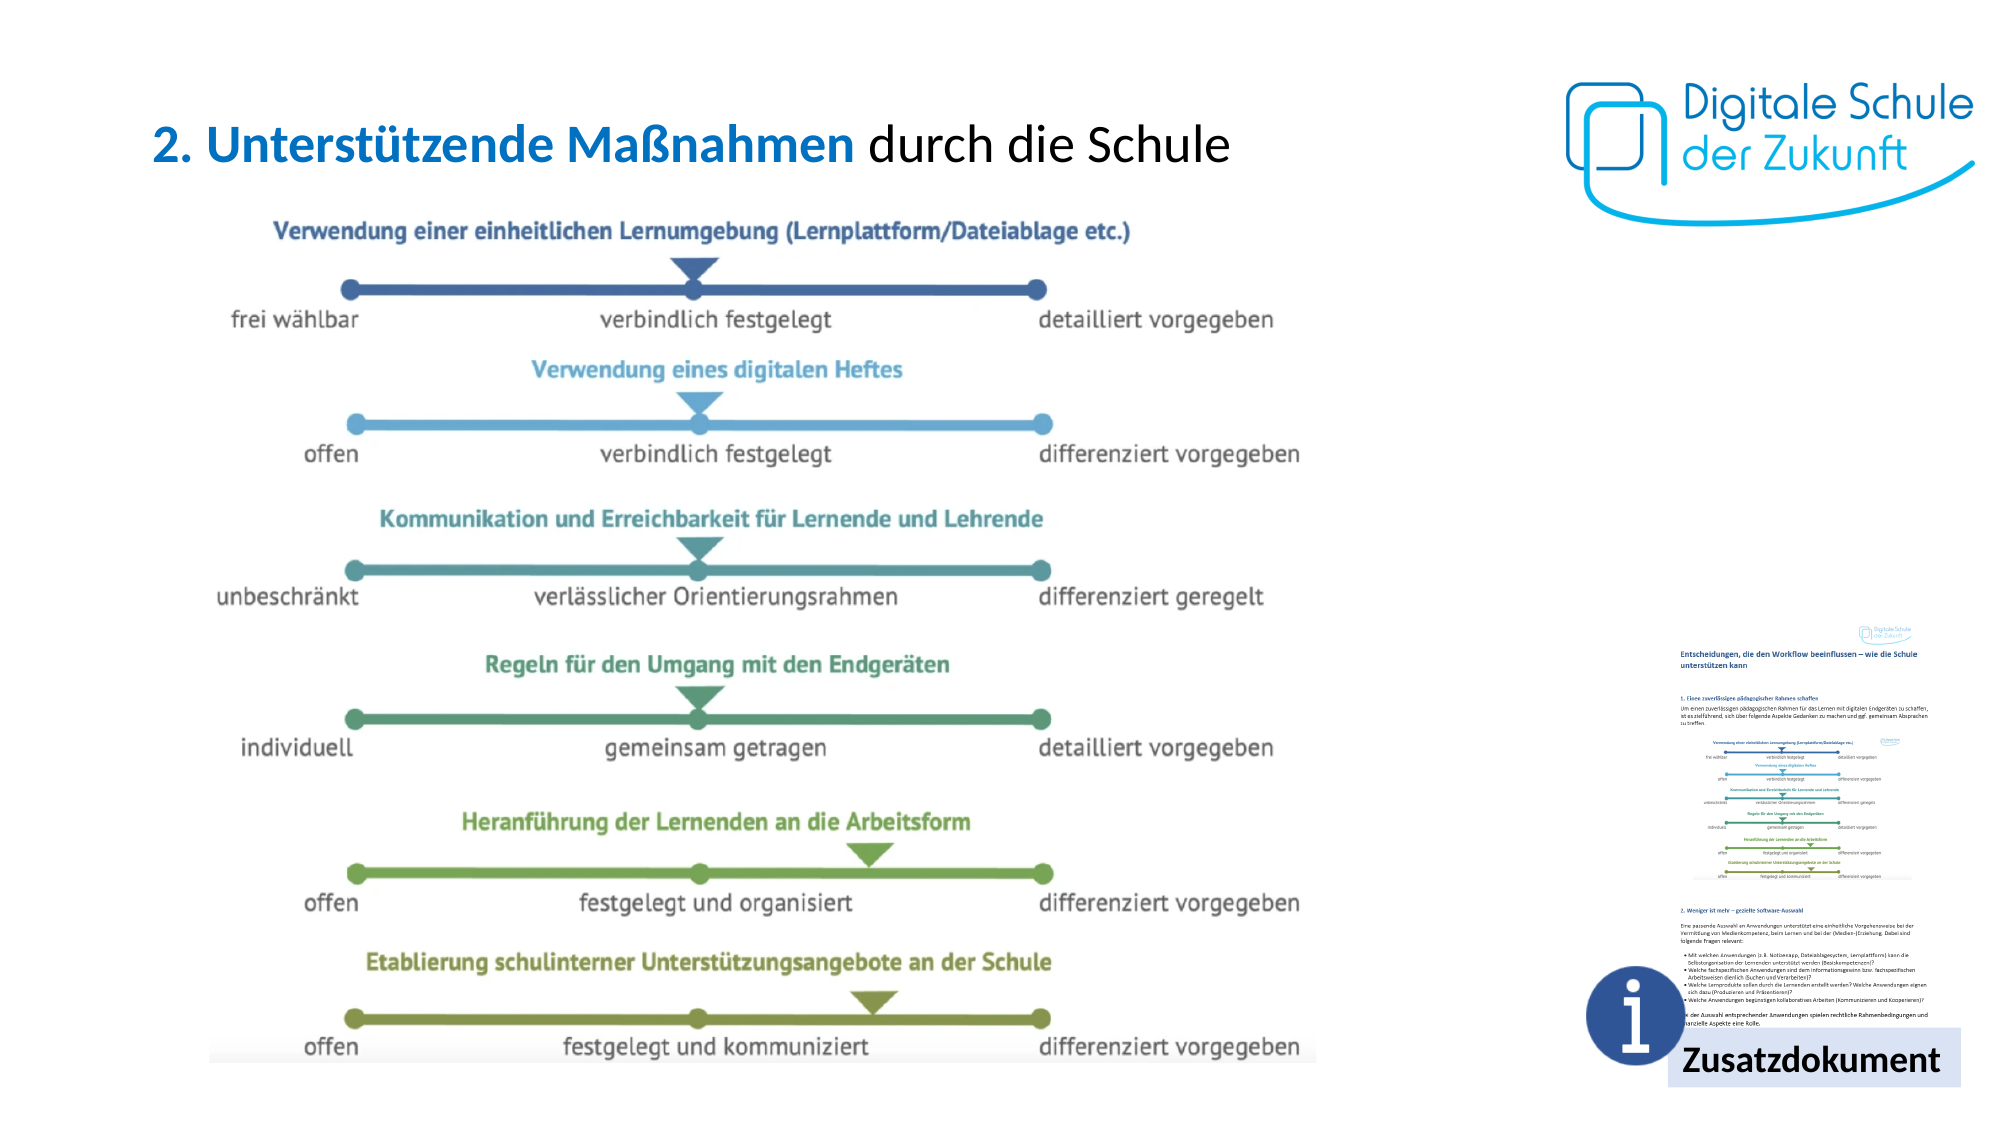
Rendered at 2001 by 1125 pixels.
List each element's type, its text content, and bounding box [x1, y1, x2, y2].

list 2. Unterstützende Maßnahmen durch die Schule [137, 108, 1739, 859]
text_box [1573, 611, 1961, 1089]
picture [1534, 36, 2000, 255]
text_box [209, 183, 1347, 1064]
